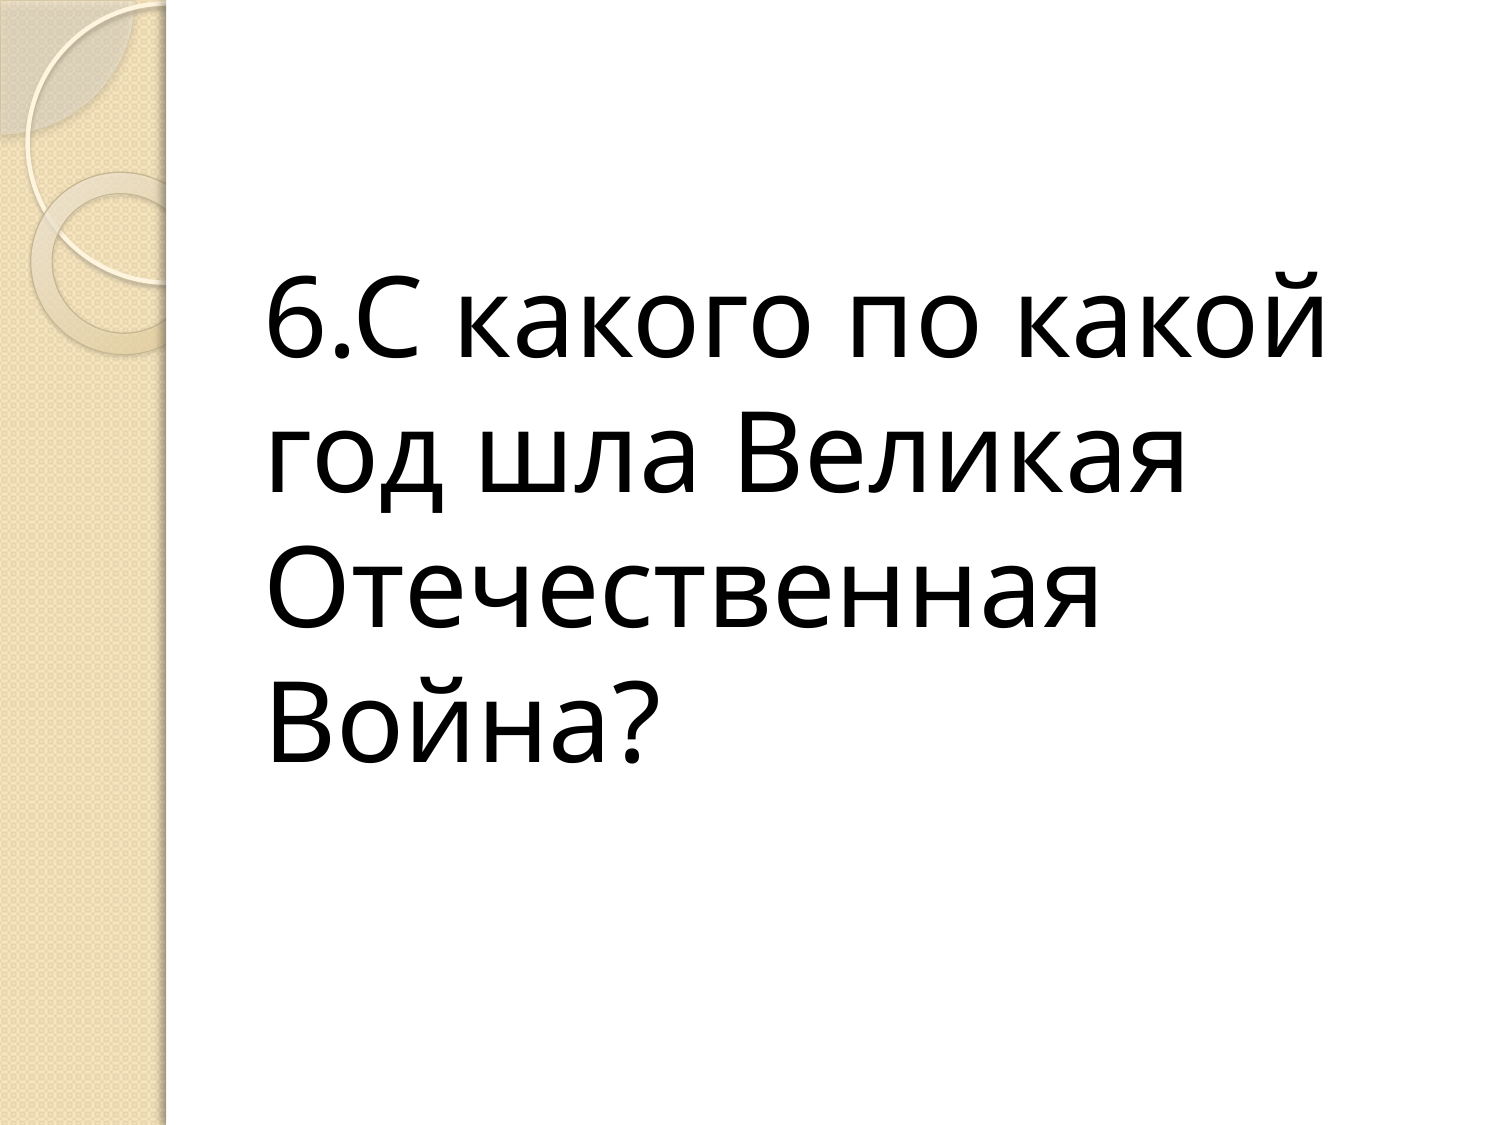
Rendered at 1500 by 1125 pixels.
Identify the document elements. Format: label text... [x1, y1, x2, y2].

list 6.С какого по какой год шла Великая Отечественная Война? [235, 237, 1466, 1025]
